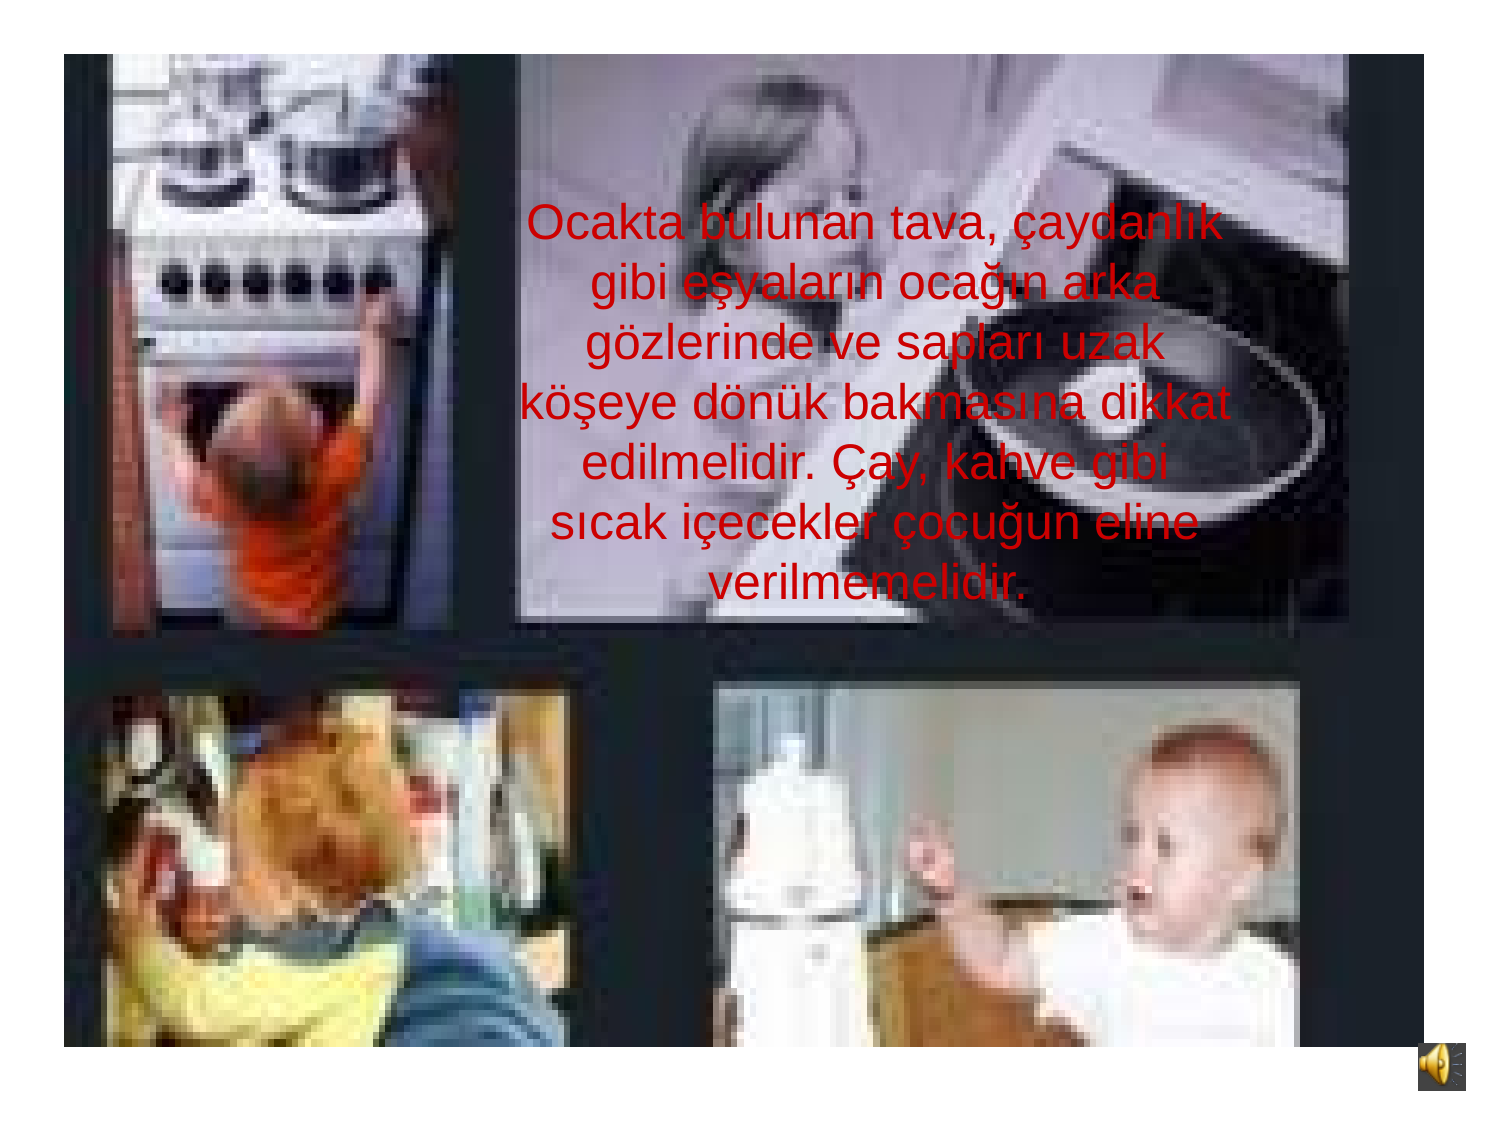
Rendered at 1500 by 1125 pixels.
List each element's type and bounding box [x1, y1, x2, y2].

picture [64, 54, 1468, 1093]
